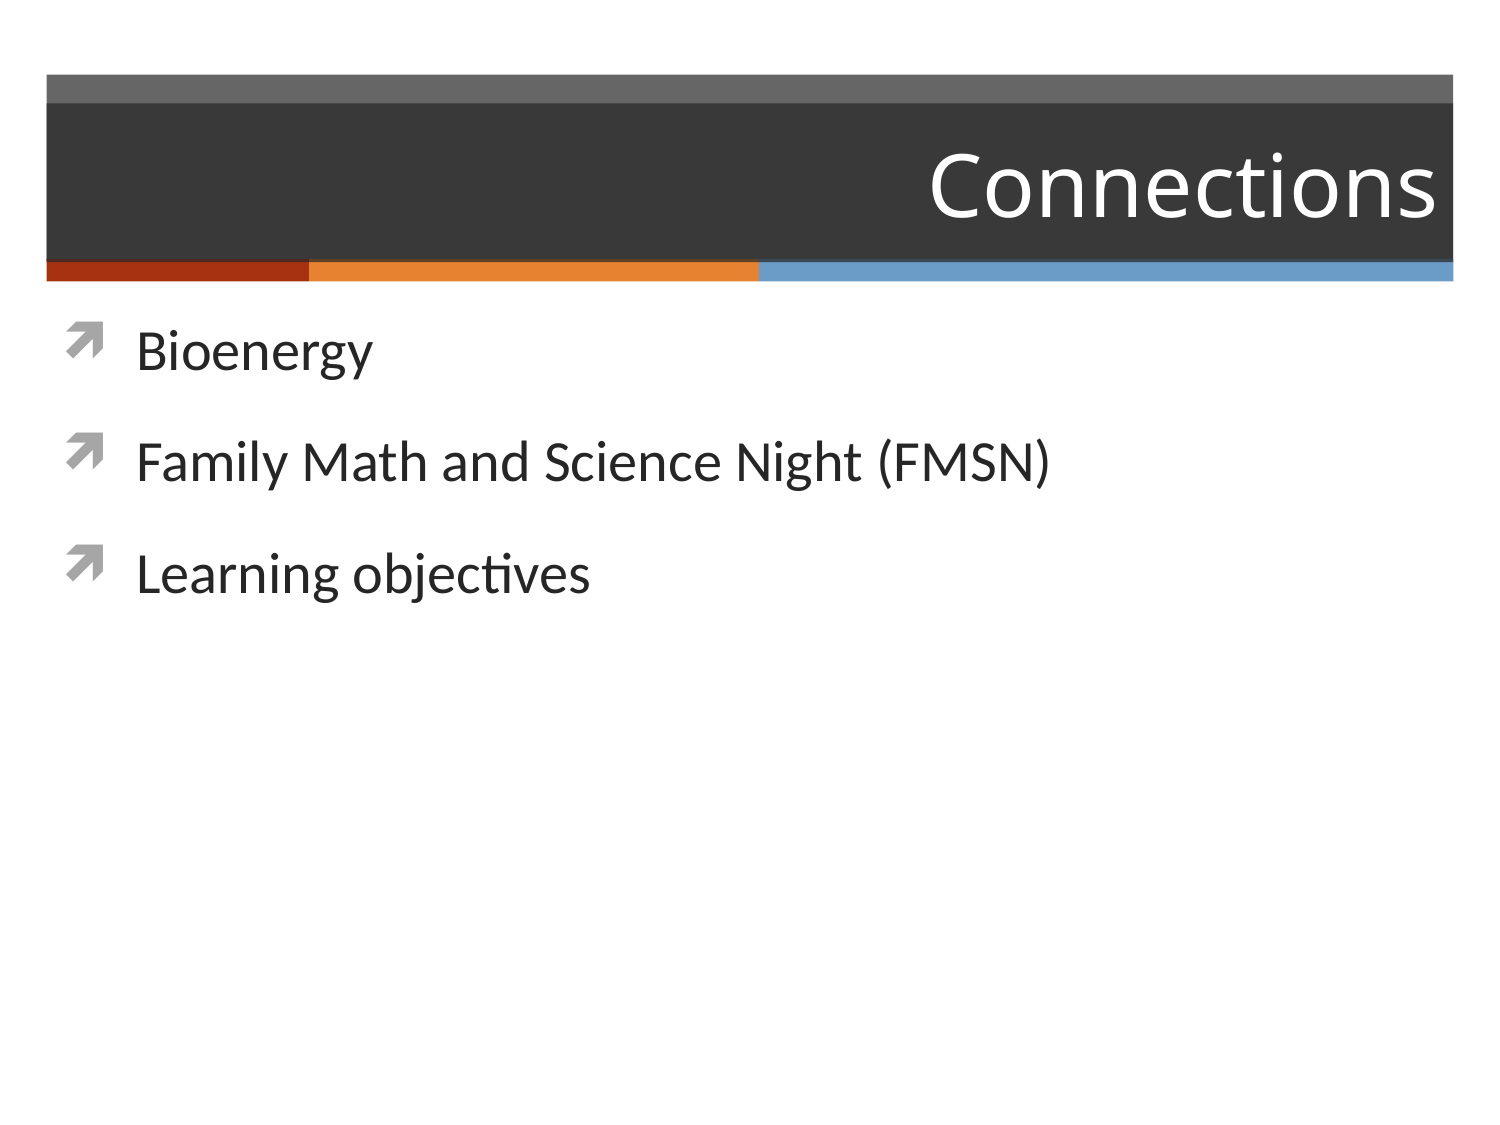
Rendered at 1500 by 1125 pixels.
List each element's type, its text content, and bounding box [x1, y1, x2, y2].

title Connections [46, 103, 1454, 263]
list Bioenergy Family Math and Science Night (FMSN) Learning objectives [46, 304, 1208, 960]
